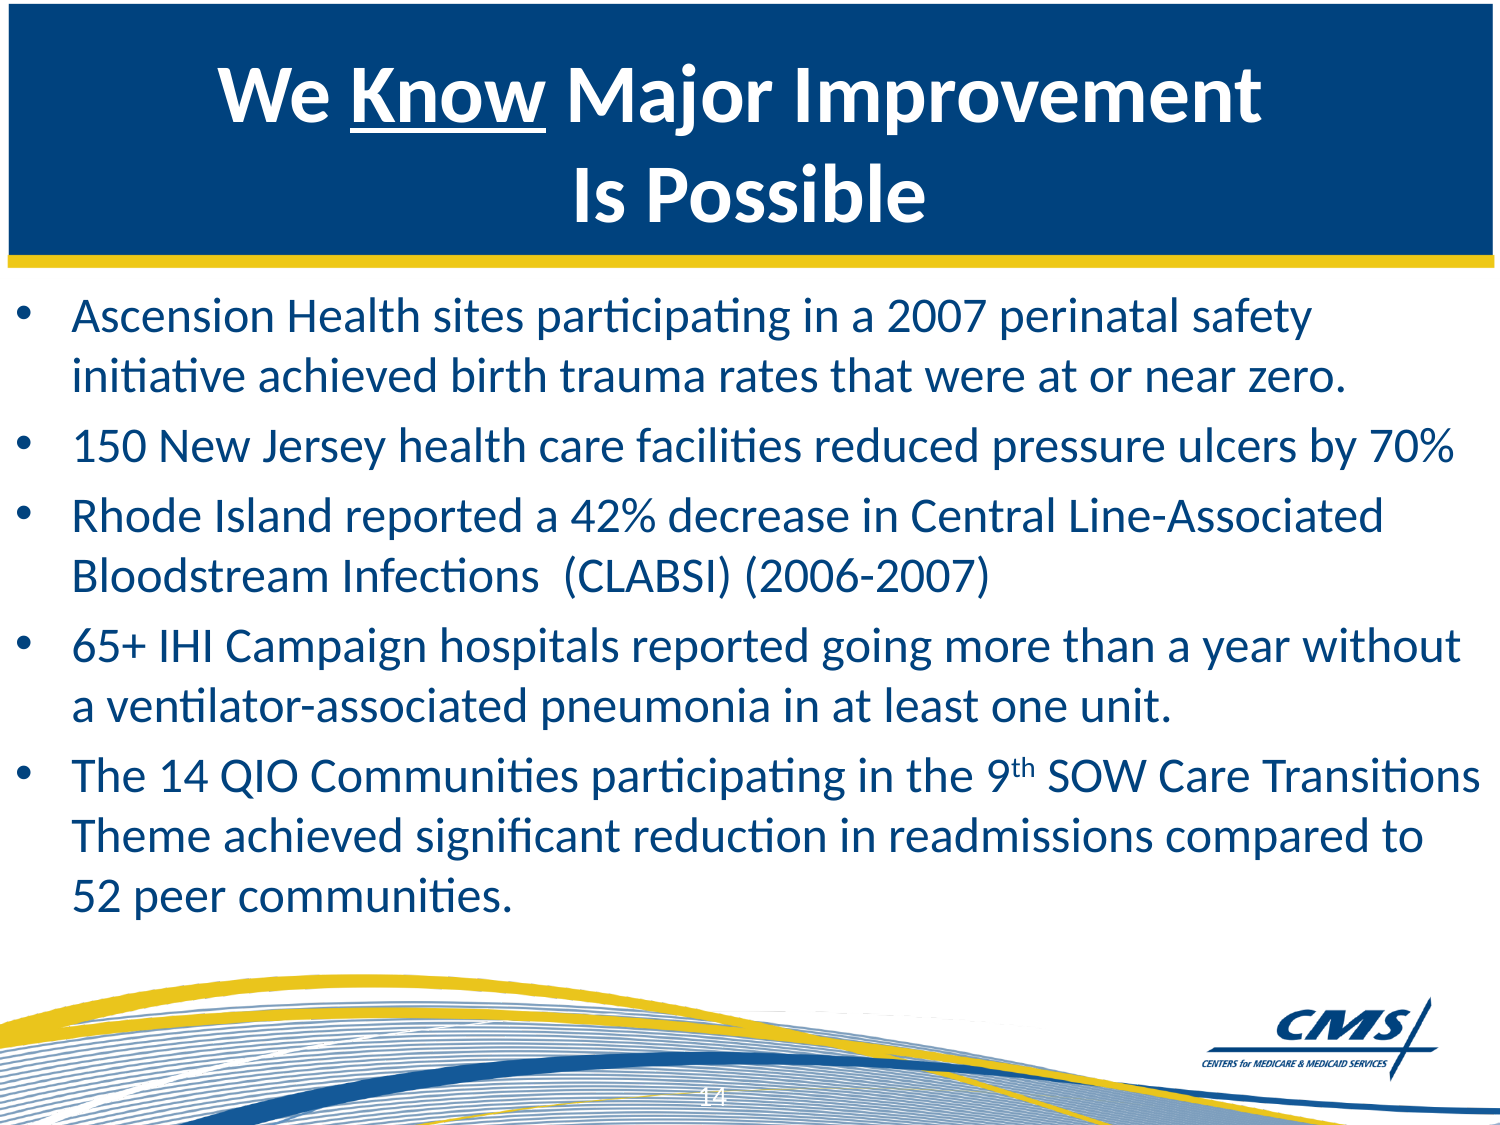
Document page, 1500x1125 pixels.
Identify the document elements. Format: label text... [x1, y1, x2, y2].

picture [0, 0, 1500, 274]
list Ascension Health sites participating in a 2007 perinatal safety initiative achieved birth trauma rates that were at or near zero. 150 New Jersey health care facilities reduced pressure ulcers by 70% Rhode Island reported a 42% decrease in Central Line-Associated Bloodstream Infections (CLABSI) (2006-2007) 65+ IHI Campaign hospitals reported going more than a year without a ventilator-associated pneumonia in at least one unit. The 14 QIO Communities participating in the 9th SOW Care Transitions Theme achieved significant reduction in readmissions compared to 52 peer communities. [0, 274, 1500, 1051]
title We Know Major Improvement Is Possible [74, 44, 1426, 233]
slide_number 14 [392, 1065, 743, 1125]
picture [0, 1051, 1500, 1125]
